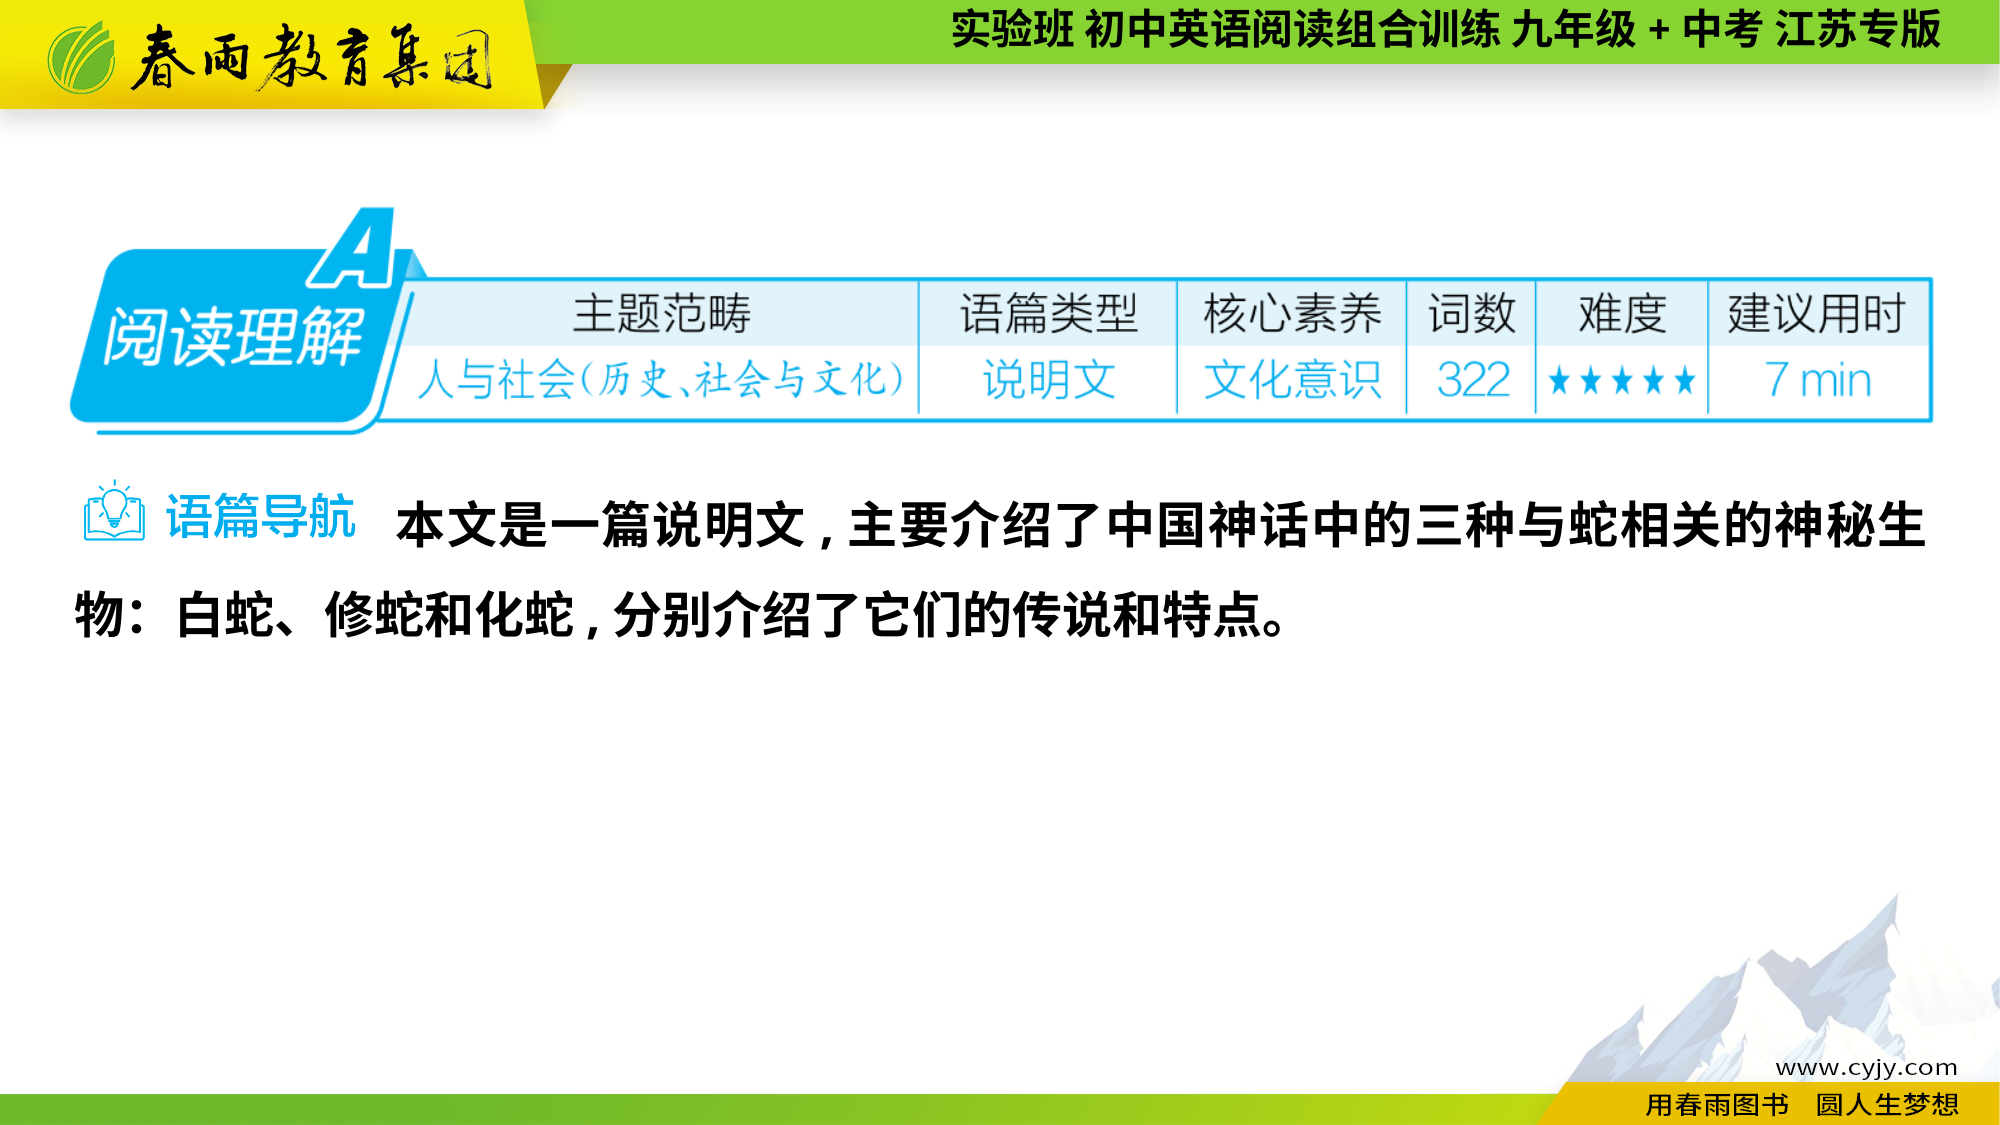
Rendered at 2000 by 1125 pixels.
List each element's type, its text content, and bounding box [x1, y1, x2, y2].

picture [0, 0, 2000, 1125]
list 本文是一篇说明文,主要介绍了中国神话中的三种与蛇相关的神秘生物：白蛇、修蛇和化蛇,分别介绍了它们的传说和特点。 [59, 456, 1944, 642]
